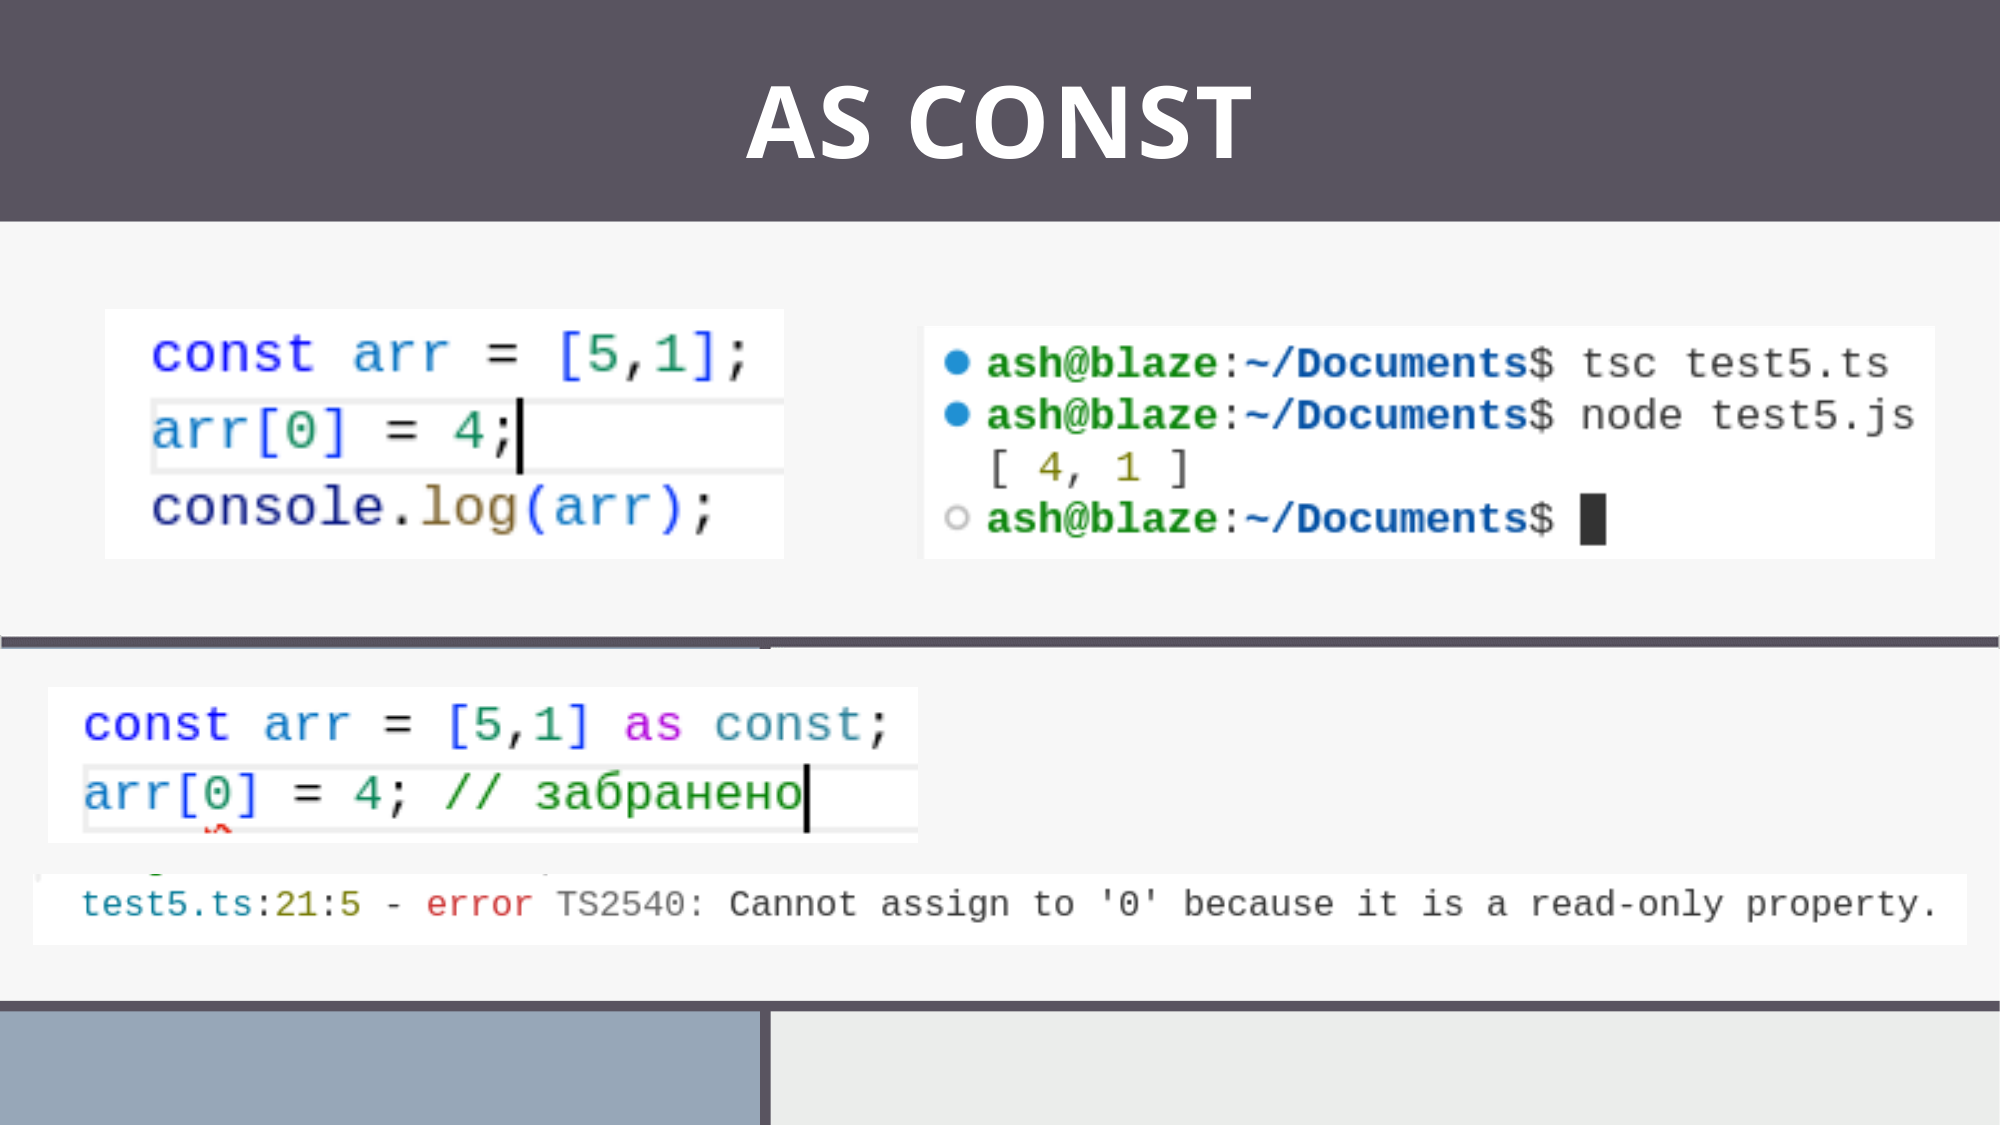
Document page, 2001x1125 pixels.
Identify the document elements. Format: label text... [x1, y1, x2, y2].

picture [0, 635, 2000, 650]
picture [917, 326, 1935, 560]
title AS CONST [106, 15, 1895, 207]
picture [105, 309, 784, 560]
picture [48, 687, 919, 843]
picture [33, 874, 1967, 945]
